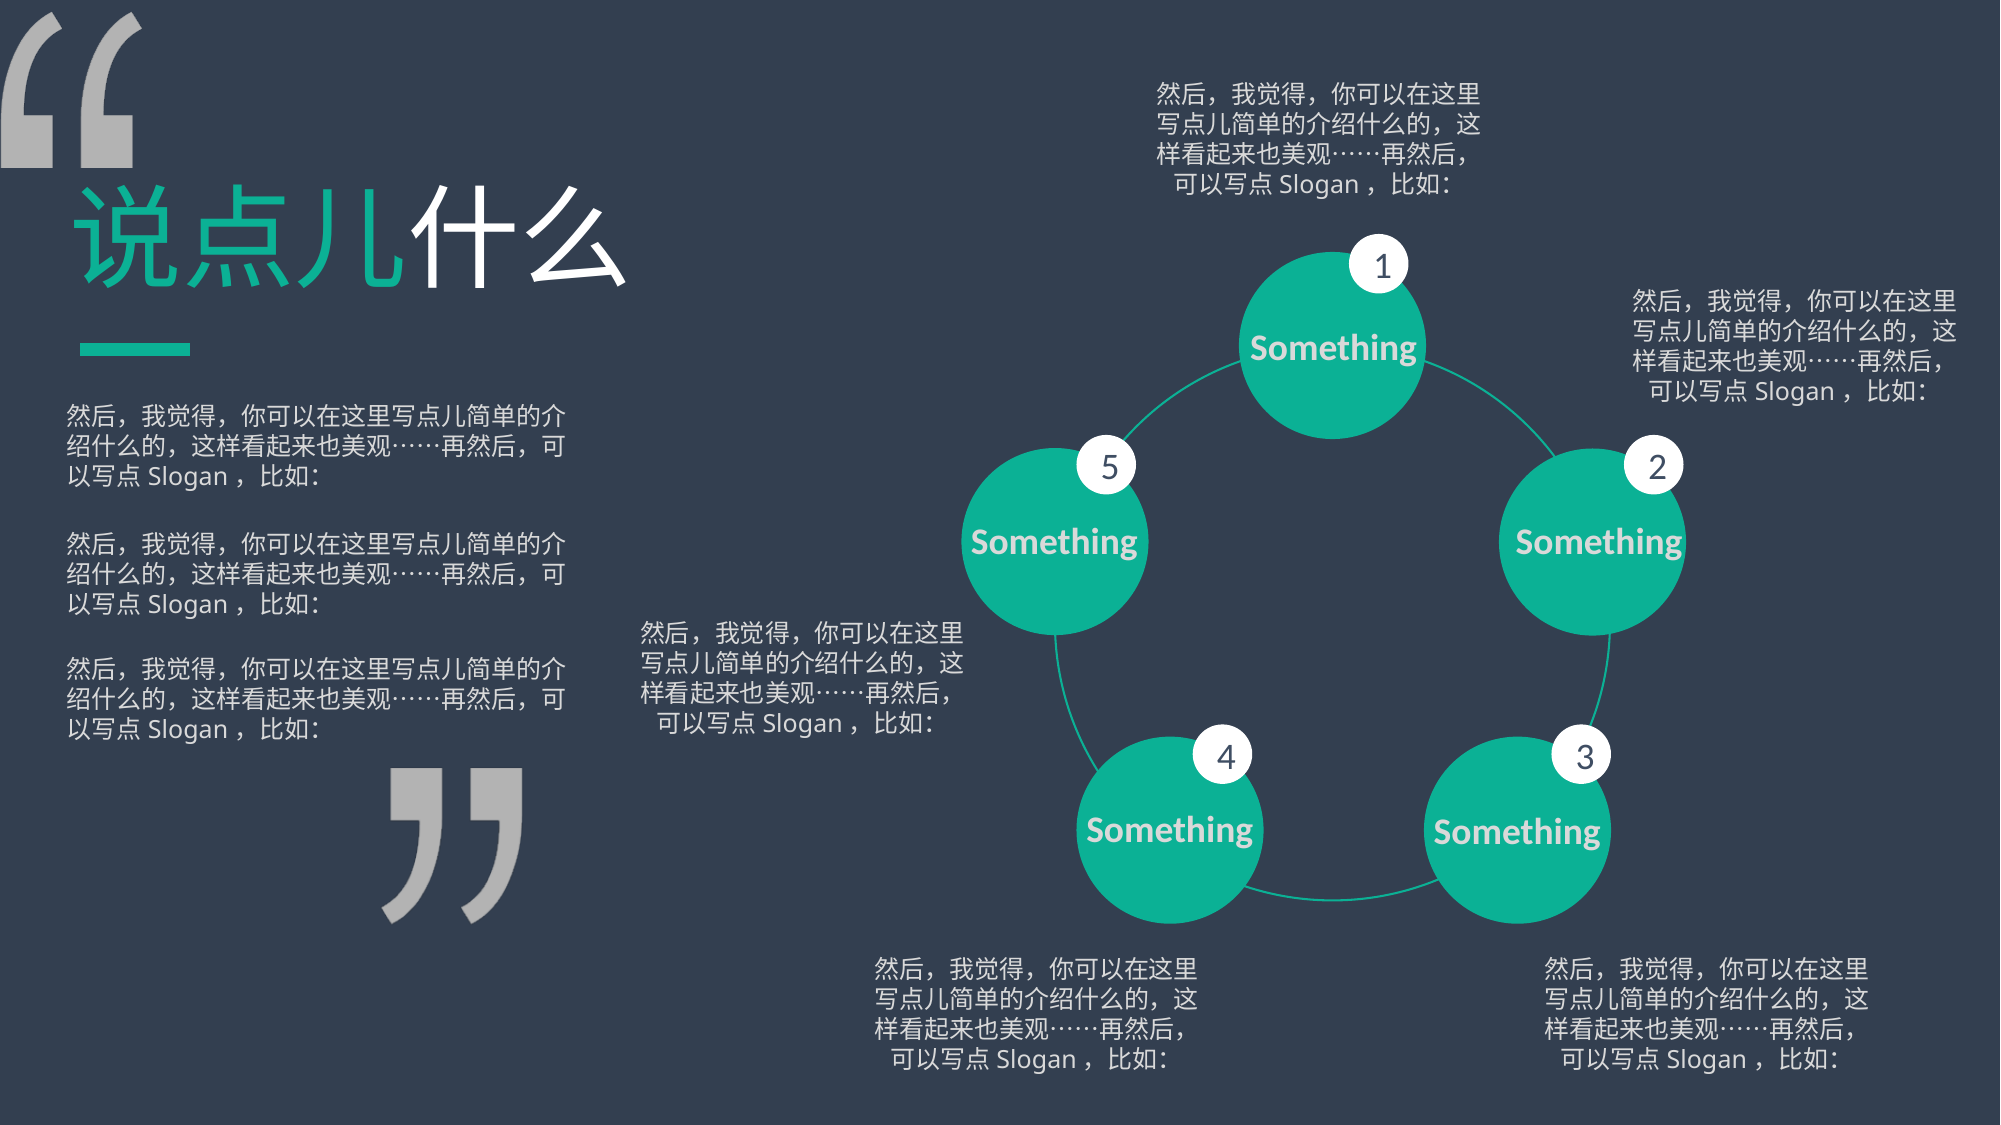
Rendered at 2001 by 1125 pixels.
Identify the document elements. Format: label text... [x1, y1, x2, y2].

text_box 然后，我觉得，你可以在这里写点儿简单的介绍什么的，这样看起来也美观……再然后，可以写点Slogan，比如： [618, 610, 988, 775]
text_box [1243, 375, 1422, 440]
text_box 然后，我觉得，你可以在这里写点儿简单的介绍什么的，这样看起来也美观……再然后，可以写点Slogan，比如： [52, 521, 598, 645]
text_box Something [956, 510, 1153, 570]
text_box 然后，我觉得，你可以在这里写点儿简单的介绍什么的，这样看起来也美观……再然后，可以写点Slogan，比如： [1134, 71, 1504, 206]
text_box 然后，我觉得，你可以在这里写点儿简单的介绍什么的，这样看起来也美观……再然后，可以写点Slogan，比如： [52, 645, 598, 781]
text_box [1082, 736, 1258, 797]
text_box Something [1071, 797, 1269, 858]
text_box [966, 448, 1144, 510]
text_box 4 [1192, 724, 1253, 784]
text_box 然后，我觉得，你可以在这里写点儿简单的介绍什么的，这样看起来也美观……再然后，可以写点Slogan，比如： [852, 945, 1222, 1081]
text_box [1429, 736, 1606, 799]
text_box Something [1419, 799, 1616, 860]
text_box [1054, 361, 1611, 902]
text_box [1080, 858, 1260, 924]
text_box [1503, 570, 1682, 636]
text_box Something [1500, 509, 1698, 570]
text_box 然后，我觉得，你可以在这里写点儿简单的介绍什么的，这样看起来也美观……再然后，可以写点Slogan，比如： [1610, 278, 1980, 413]
picture [0, 0, 150, 186]
text_box 说点儿什么 [55, 159, 648, 310]
text_box [1244, 251, 1421, 315]
picture [373, 750, 543, 937]
text_box [1428, 860, 1607, 924]
text_box 然后，我觉得，你可以在这里写点儿简单的介绍什么的，这样看起来也美观……再然后，可以写点Slogan，比如： [1522, 945, 1892, 1081]
text_box 3 [1551, 724, 1611, 784]
text_box 然后，我觉得，你可以在这里写点儿简单的介绍什么的，这样看起来也美观……再然后，可以写点Slogan，比如： [52, 392, 598, 521]
text_box Something [1235, 315, 1433, 375]
text_box [965, 570, 1145, 636]
text_box [1504, 448, 1681, 509]
text_box 2 [1623, 434, 1684, 495]
text_box 1 [1348, 233, 1409, 294]
text_box 5 [1076, 434, 1137, 495]
